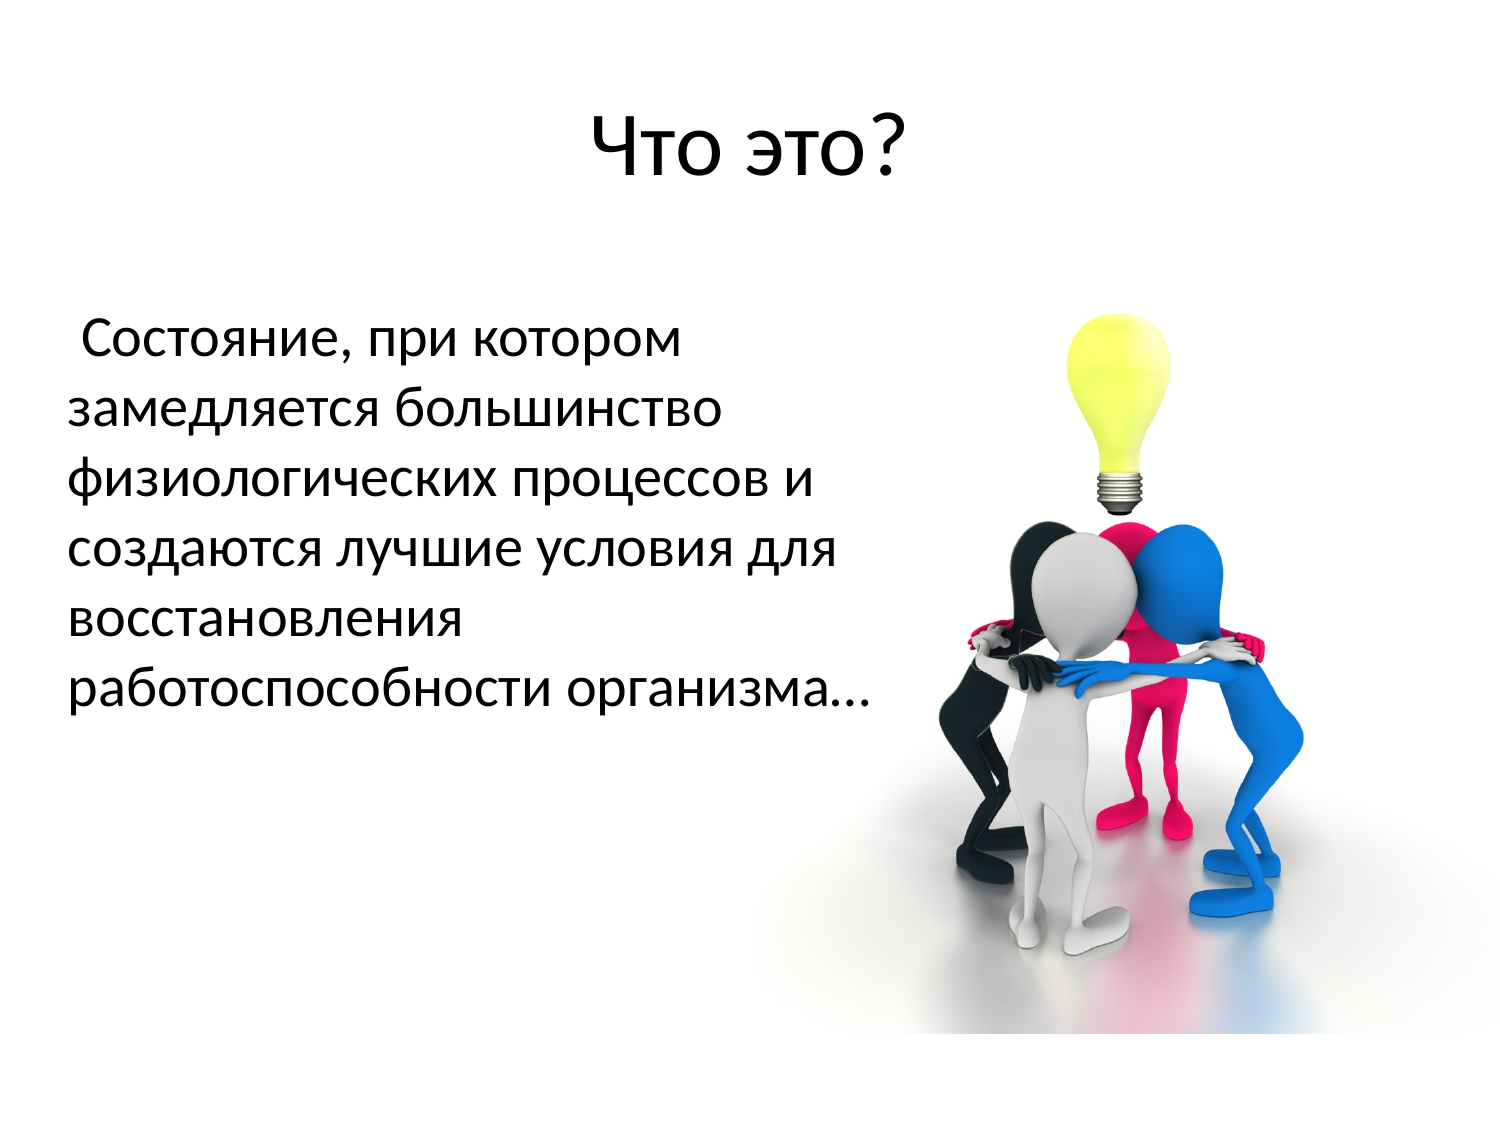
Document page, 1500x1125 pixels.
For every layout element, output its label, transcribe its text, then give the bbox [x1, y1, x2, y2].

text_box Состояние, при котором замедляется большинство физиологических процессов и создаются лучшие условия для восстановления работоспособности организма… [53, 290, 756, 726]
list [757, 290, 1500, 1034]
title Что это? [75, 45, 1425, 233]
